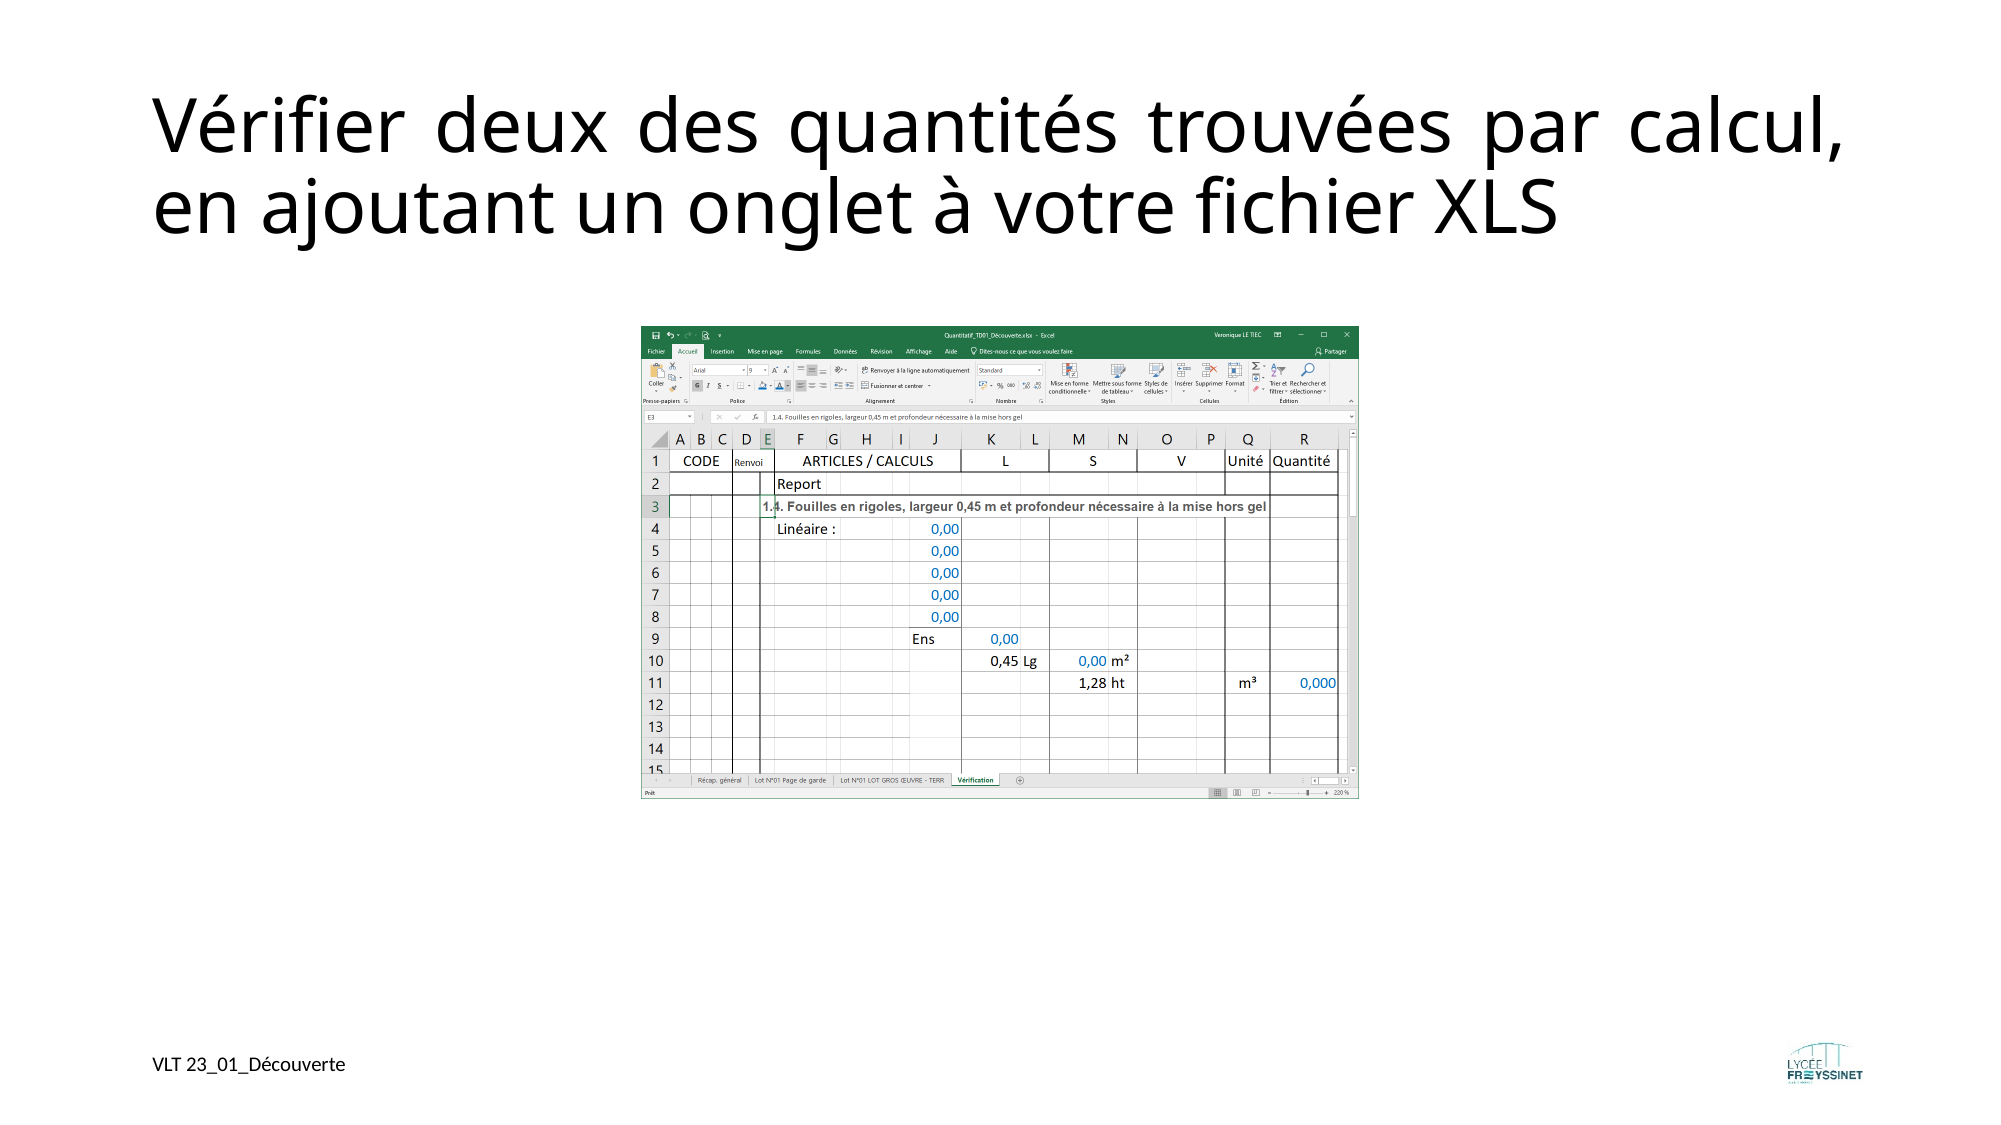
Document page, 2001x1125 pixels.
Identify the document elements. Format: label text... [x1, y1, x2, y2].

picture [1787, 1042, 1863, 1084]
title Vérifier deux des quantités trouvées par calcul, en ajoutant un onglet à votre fichier XLS [137, 59, 1863, 278]
picture [641, 326, 1359, 799]
